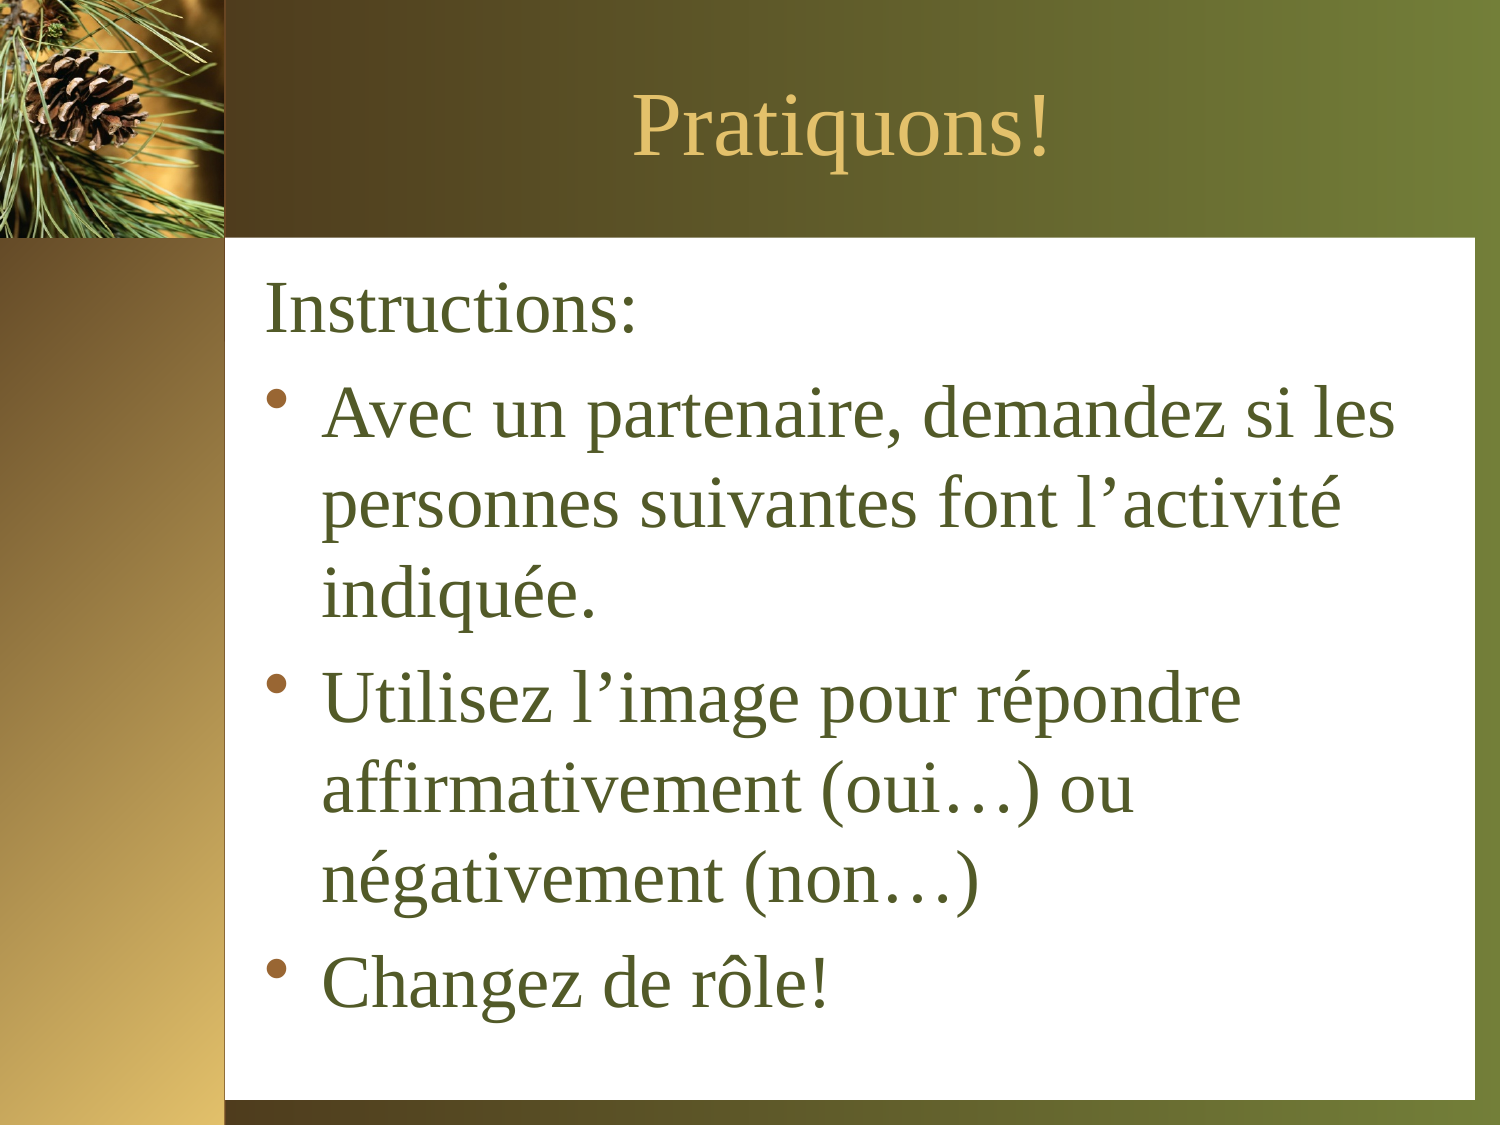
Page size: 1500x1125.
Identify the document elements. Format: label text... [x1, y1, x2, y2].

list Instructions: Avec un partenaire, demandez si les personnes suivantes font l’activité indiquée. Utilisez l’image pour répondre affirmativement (oui…) ou négativement (non…) Changez de rôle! [249, 249, 1438, 1088]
title Pratiquons! [249, 24, 1438, 213]
picture [0, 0, 224, 238]
